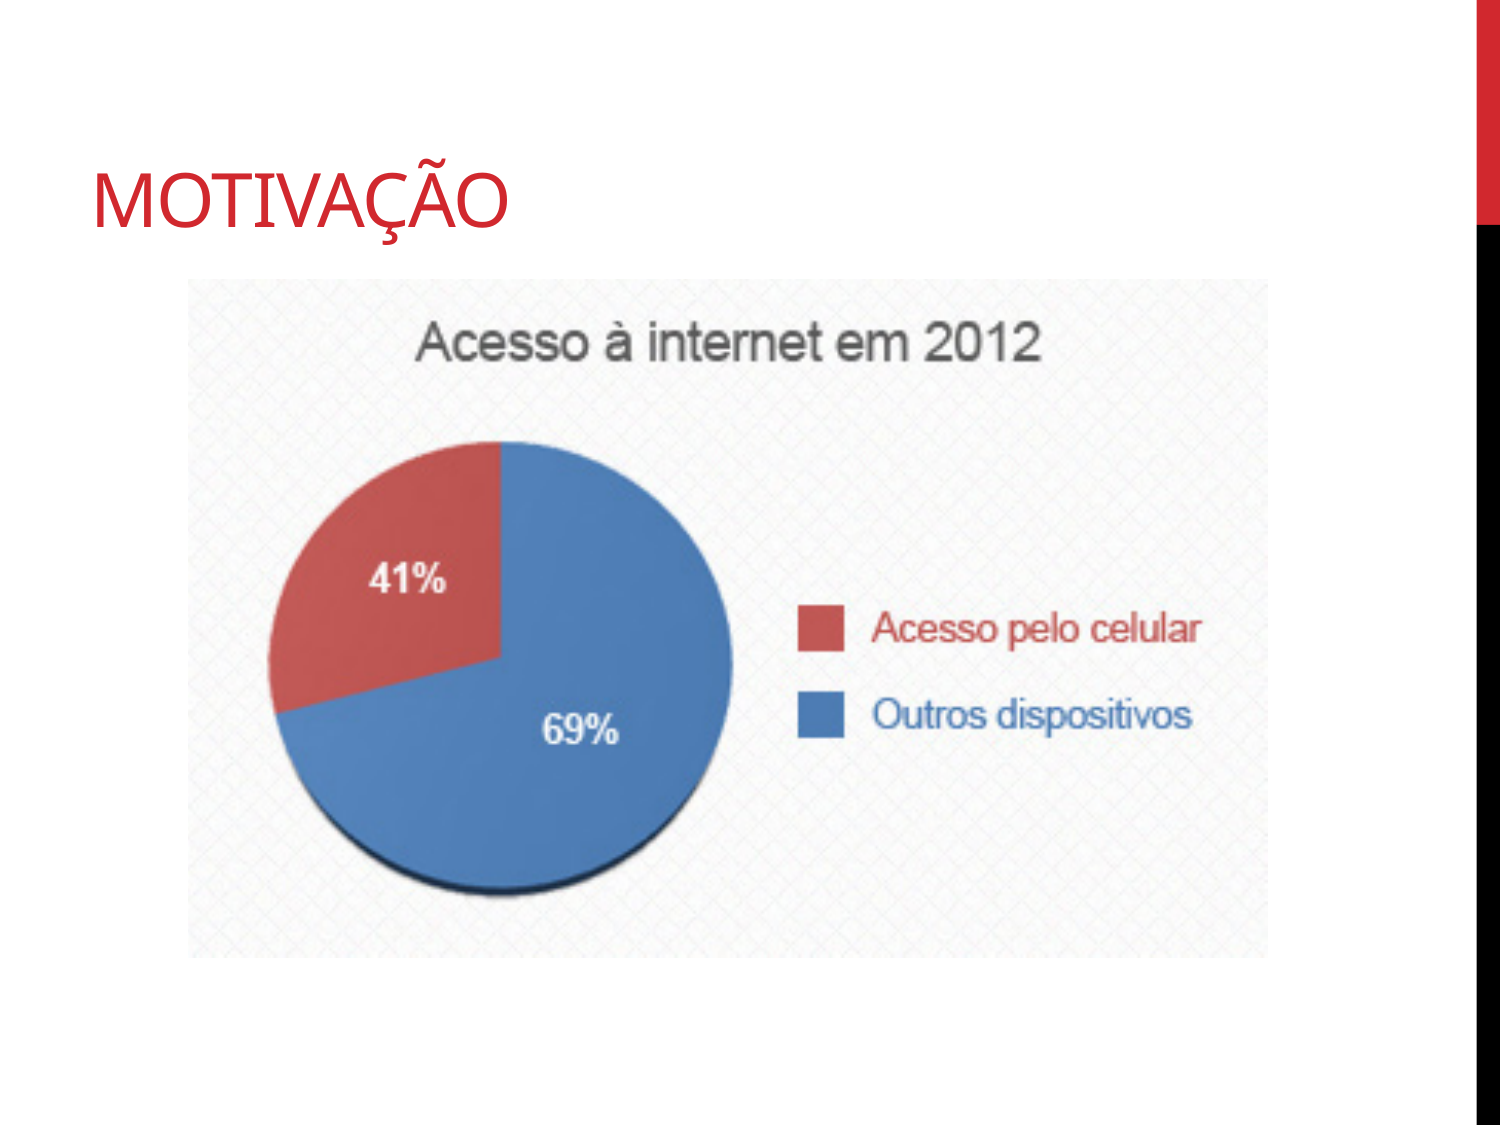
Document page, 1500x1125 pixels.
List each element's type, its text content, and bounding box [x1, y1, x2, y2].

title Motivação [75, 25, 1025, 250]
picture [188, 278, 1268, 958]
